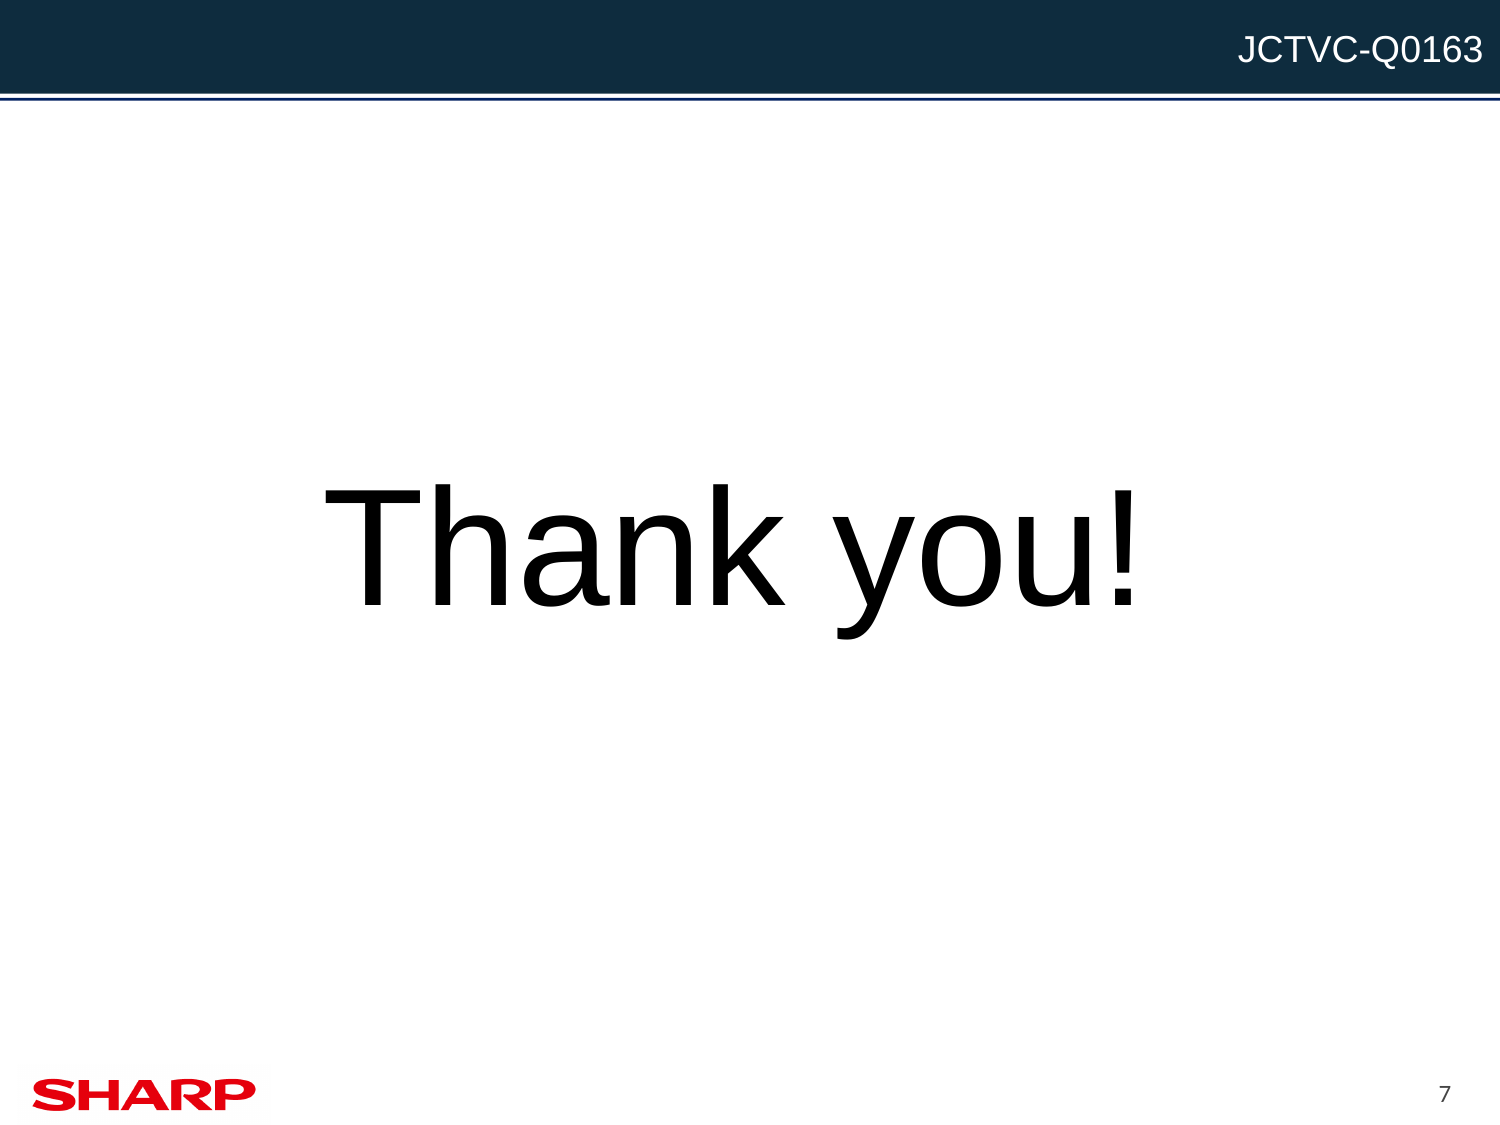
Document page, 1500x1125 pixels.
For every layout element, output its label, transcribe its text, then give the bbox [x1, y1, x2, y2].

slide_number 7 [1345, 1062, 1467, 1108]
text_box Thank you! [316, 432, 1154, 645]
picture [17, 1064, 271, 1125]
